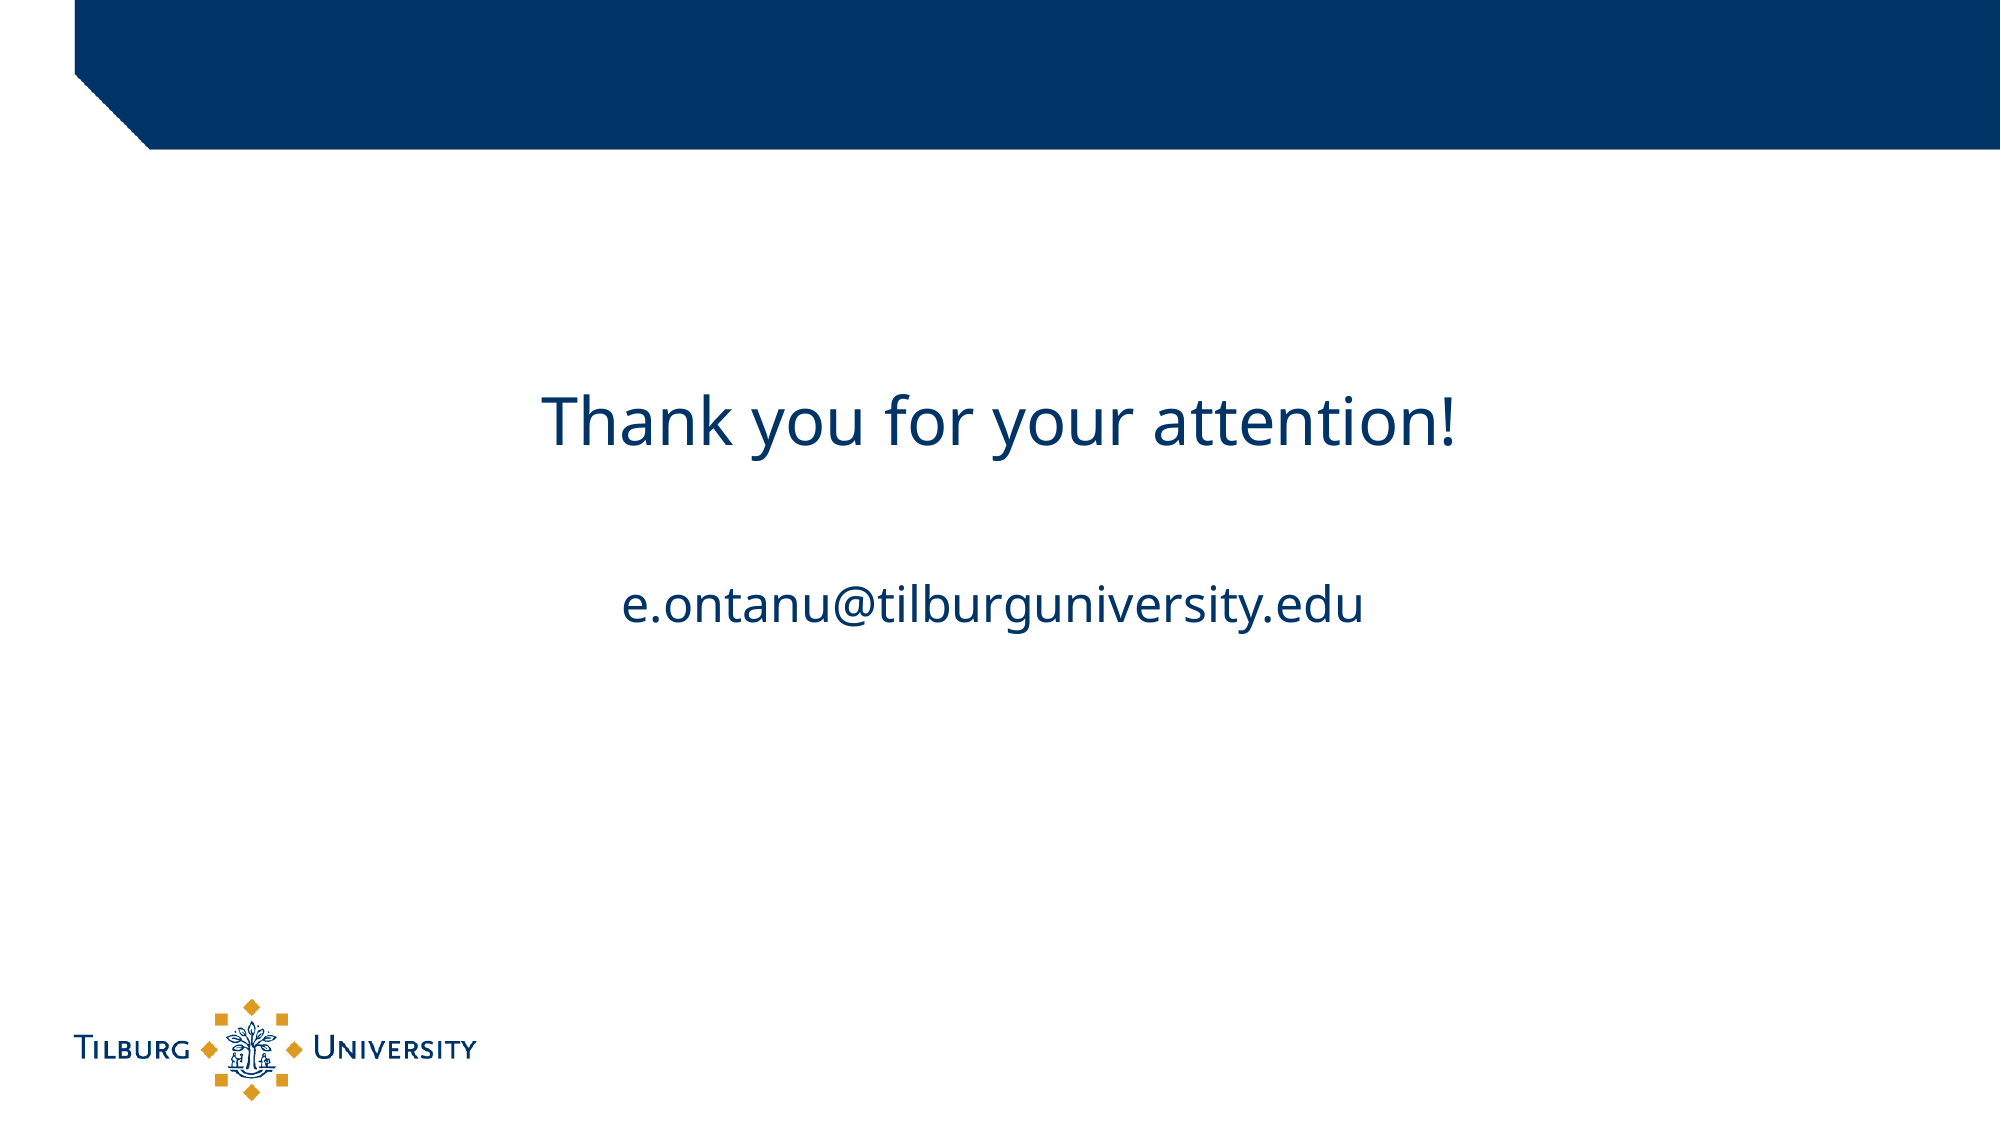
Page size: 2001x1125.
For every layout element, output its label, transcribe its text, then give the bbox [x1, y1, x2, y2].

picture [74, 0, 2000, 150]
picture [0, 974, 2001, 1125]
list Thank you for your attention! e.ontanu@tilburguniversity.edu [151, 225, 1849, 973]
